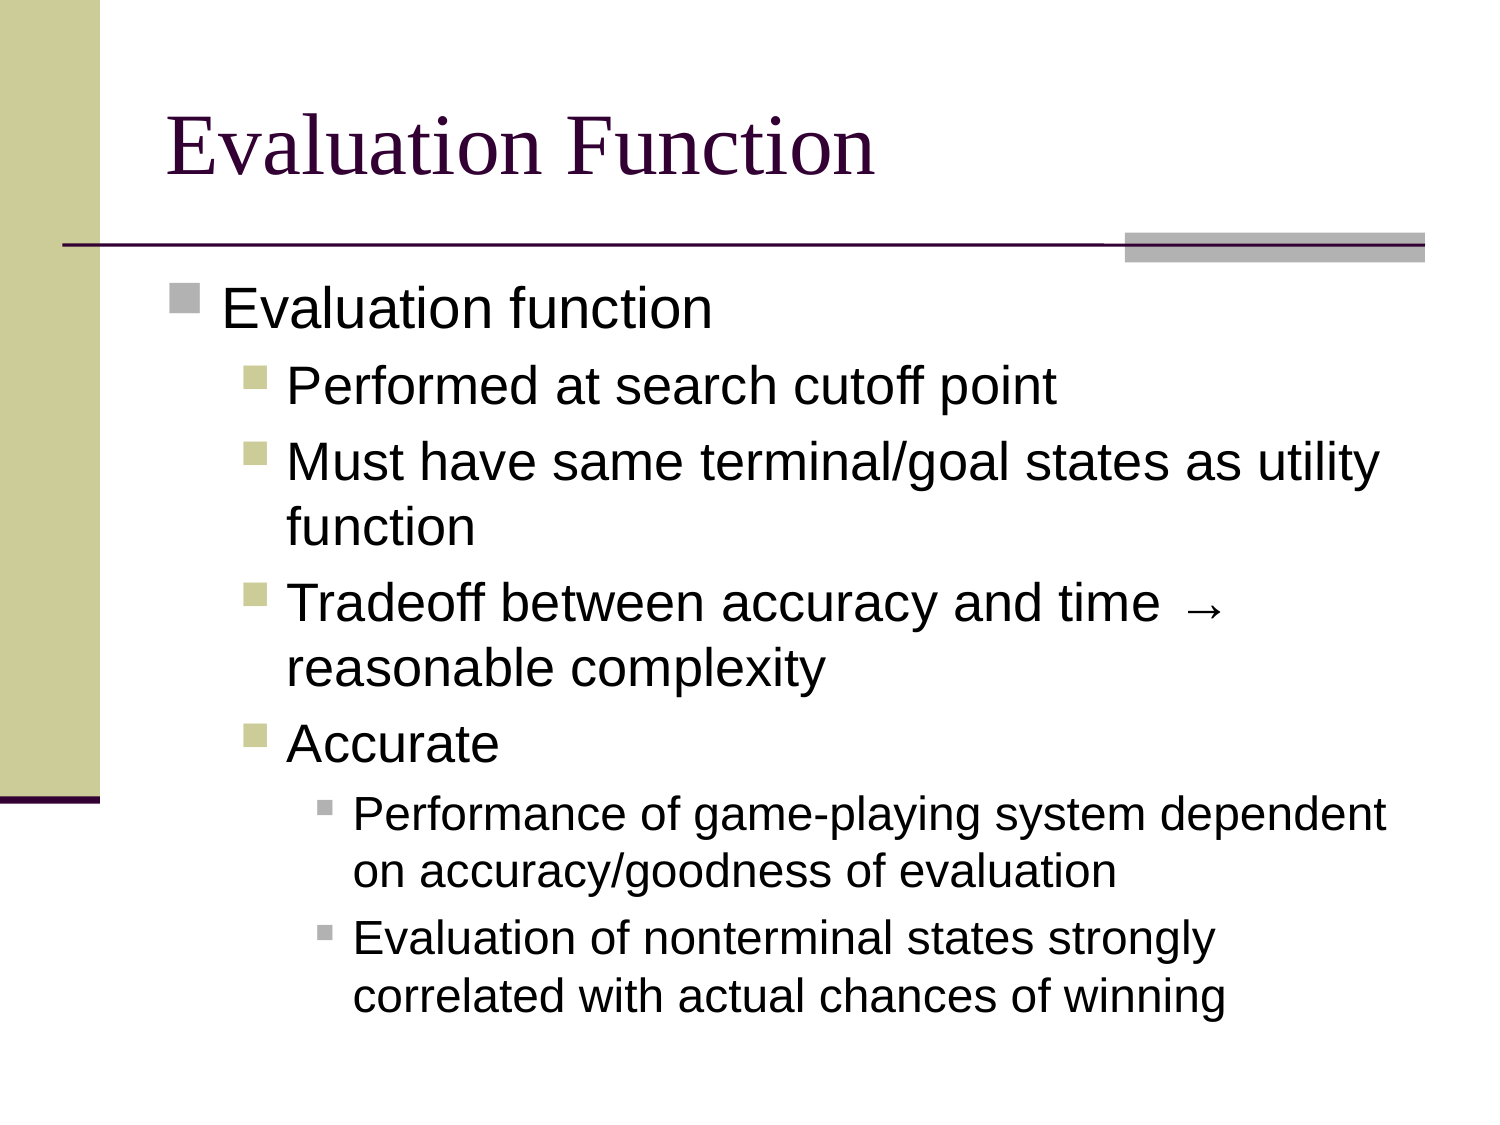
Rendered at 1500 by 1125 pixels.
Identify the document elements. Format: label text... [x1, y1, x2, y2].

title Evaluation Function [149, 45, 1426, 234]
list Evaluation function Performed at search cutoff point Must have same terminal/goal states as utility function Tradeoff between accuracy and time → reasonable complexity Accurate Performance of game-playing system dependent on accuracy/goodness of evaluation Evaluation of nonterminal states strongly correlated with actual chances of winning [149, 262, 1426, 1006]
